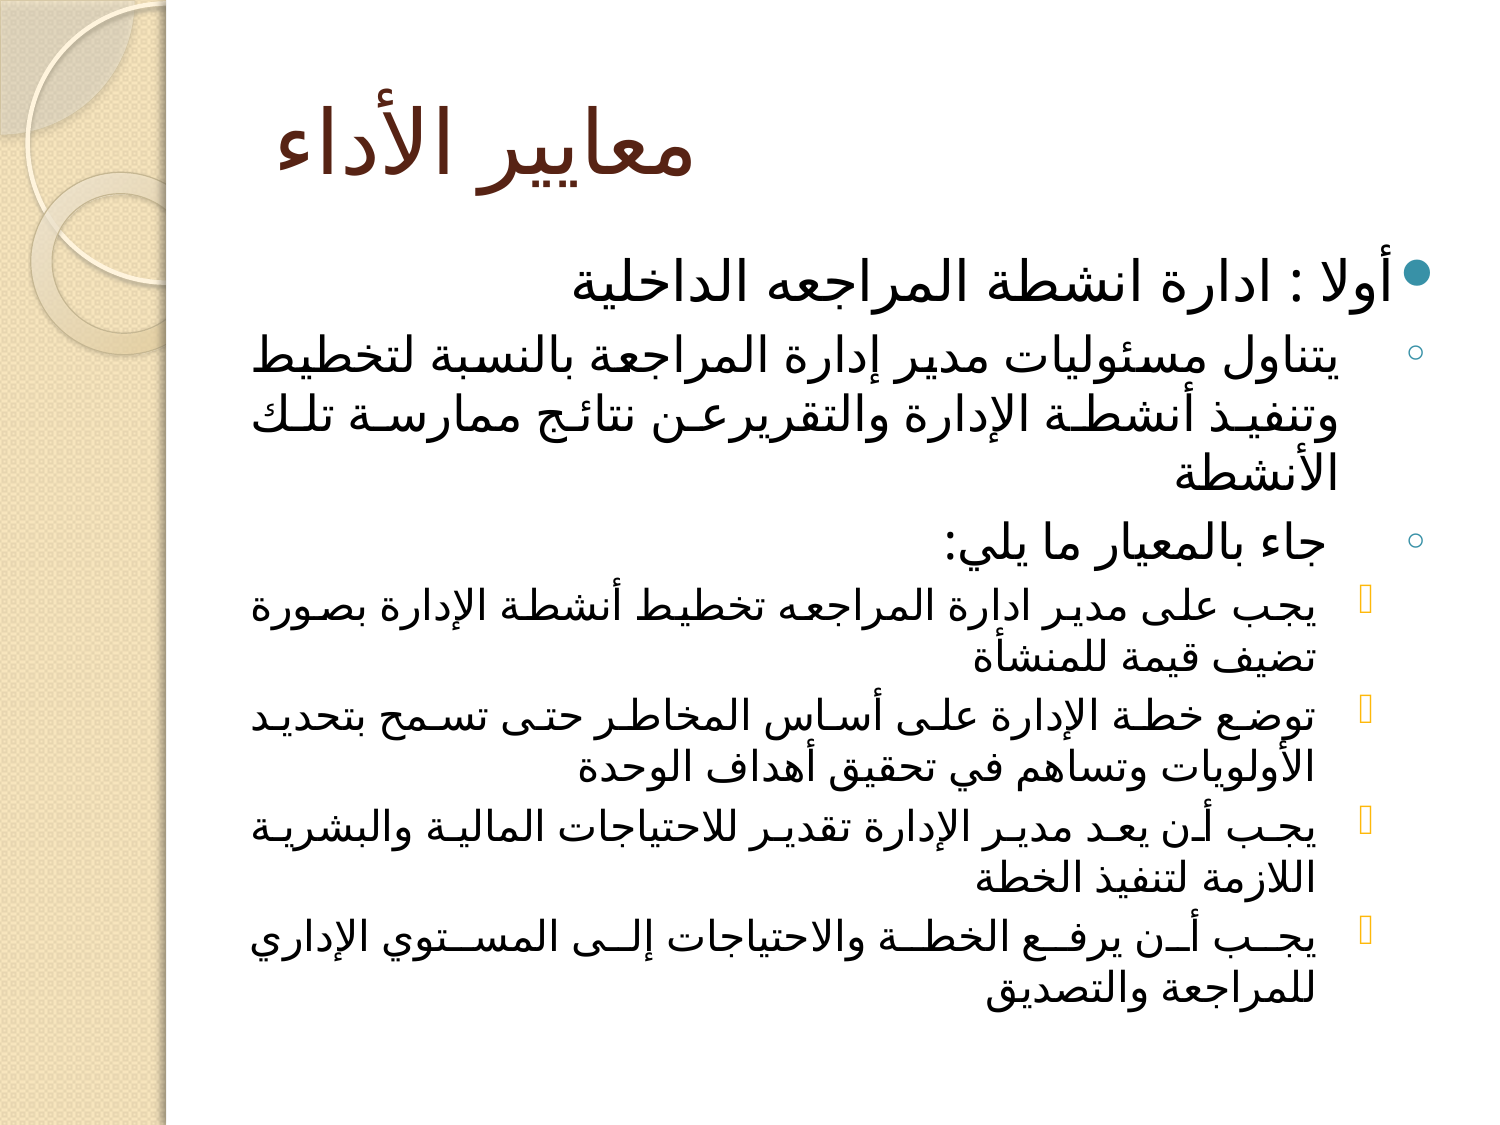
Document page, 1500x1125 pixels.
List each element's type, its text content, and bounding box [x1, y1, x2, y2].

list أولا : ادارة انشطة المراجعه الداخلية يتناول مسئوليات مدير إدارة المراجعة بالنسبة لتخطيط وتنفيذ أنشطة الإدارة والتقريرعن نتائج ممارسة تلك الأنشطة جاء بالمعيار ما يلي: يجب على مدير ادارة المراجعه تخطيط أنشطة الإدارة بصورة تضيف قيمة للمنشأة توضع خطة الإدارة على أساس المخاطر حتى تسمح بتحديد الأولويات وتساهم في تحقيق أهداف الوحدة يجب أن يعد مدير الإدارة تقدير للاحتياجات المالية والبشرية اللازمة لتنفيذ الخطة يجب أن يرفع الخطة والاحتياجات إلى المستوي الإداري للمراجعة والتصديق [235, 237, 1466, 1025]
title معايير الأداء [235, 45, 1466, 233]
